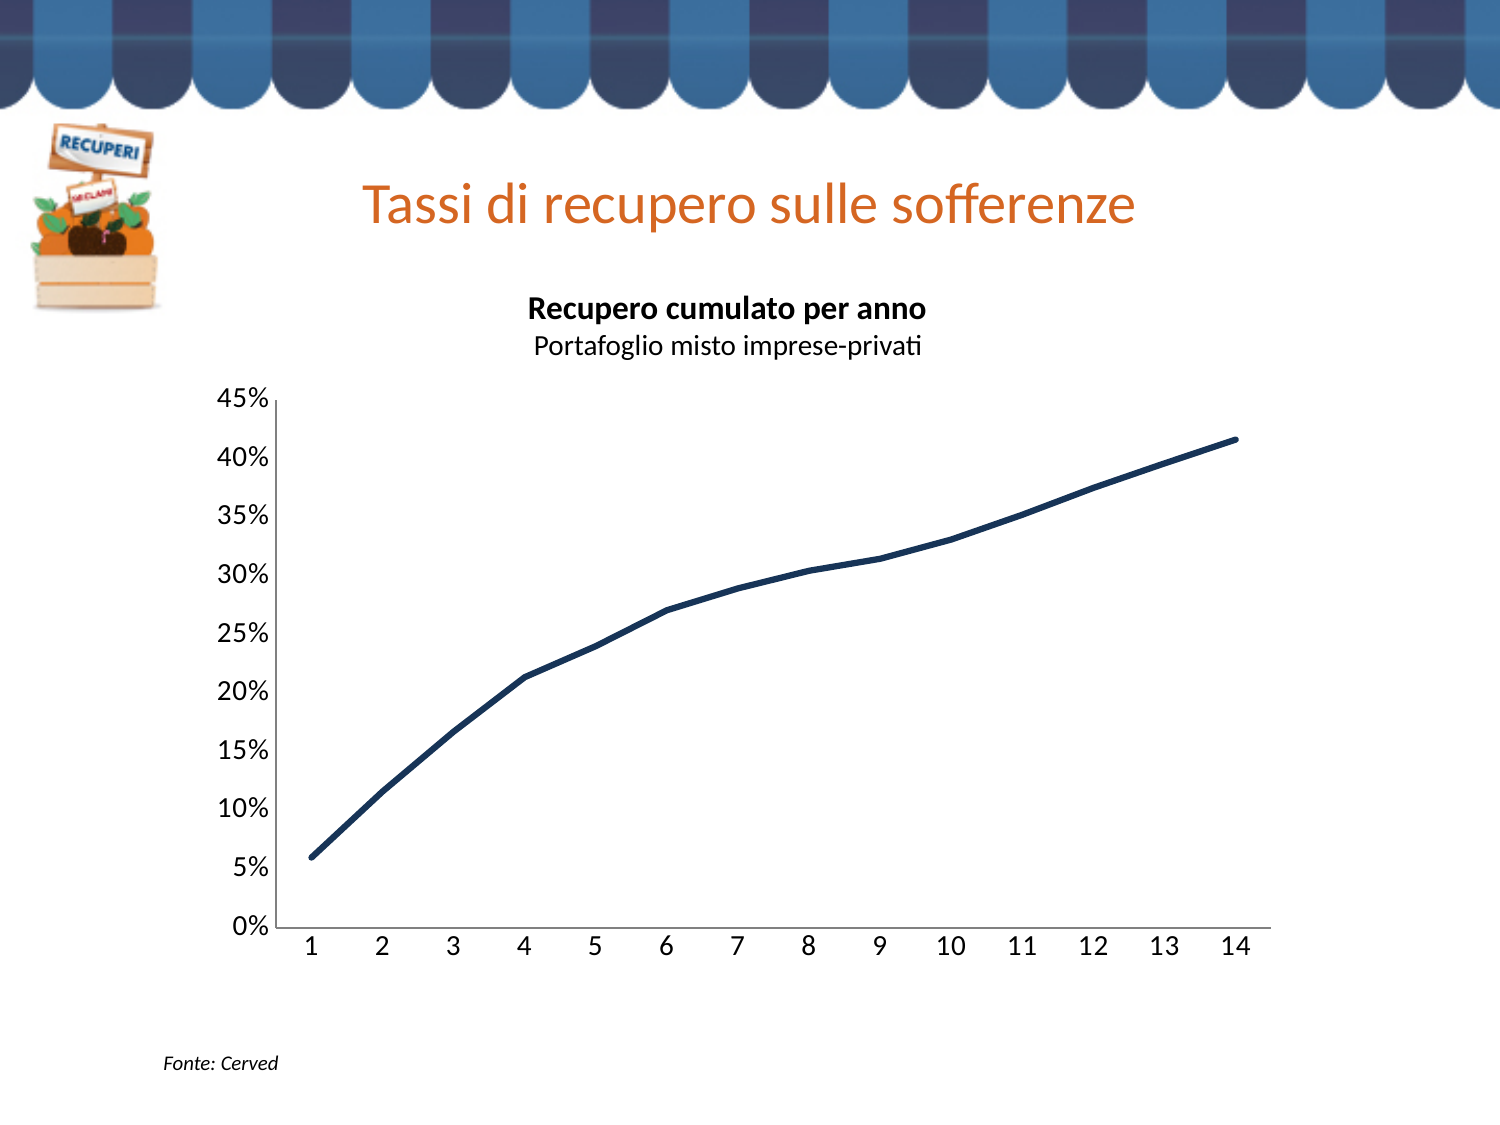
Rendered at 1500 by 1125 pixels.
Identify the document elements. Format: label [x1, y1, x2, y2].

chart [194, 373, 1294, 977]
picture [0, 0, 1500, 1125]
